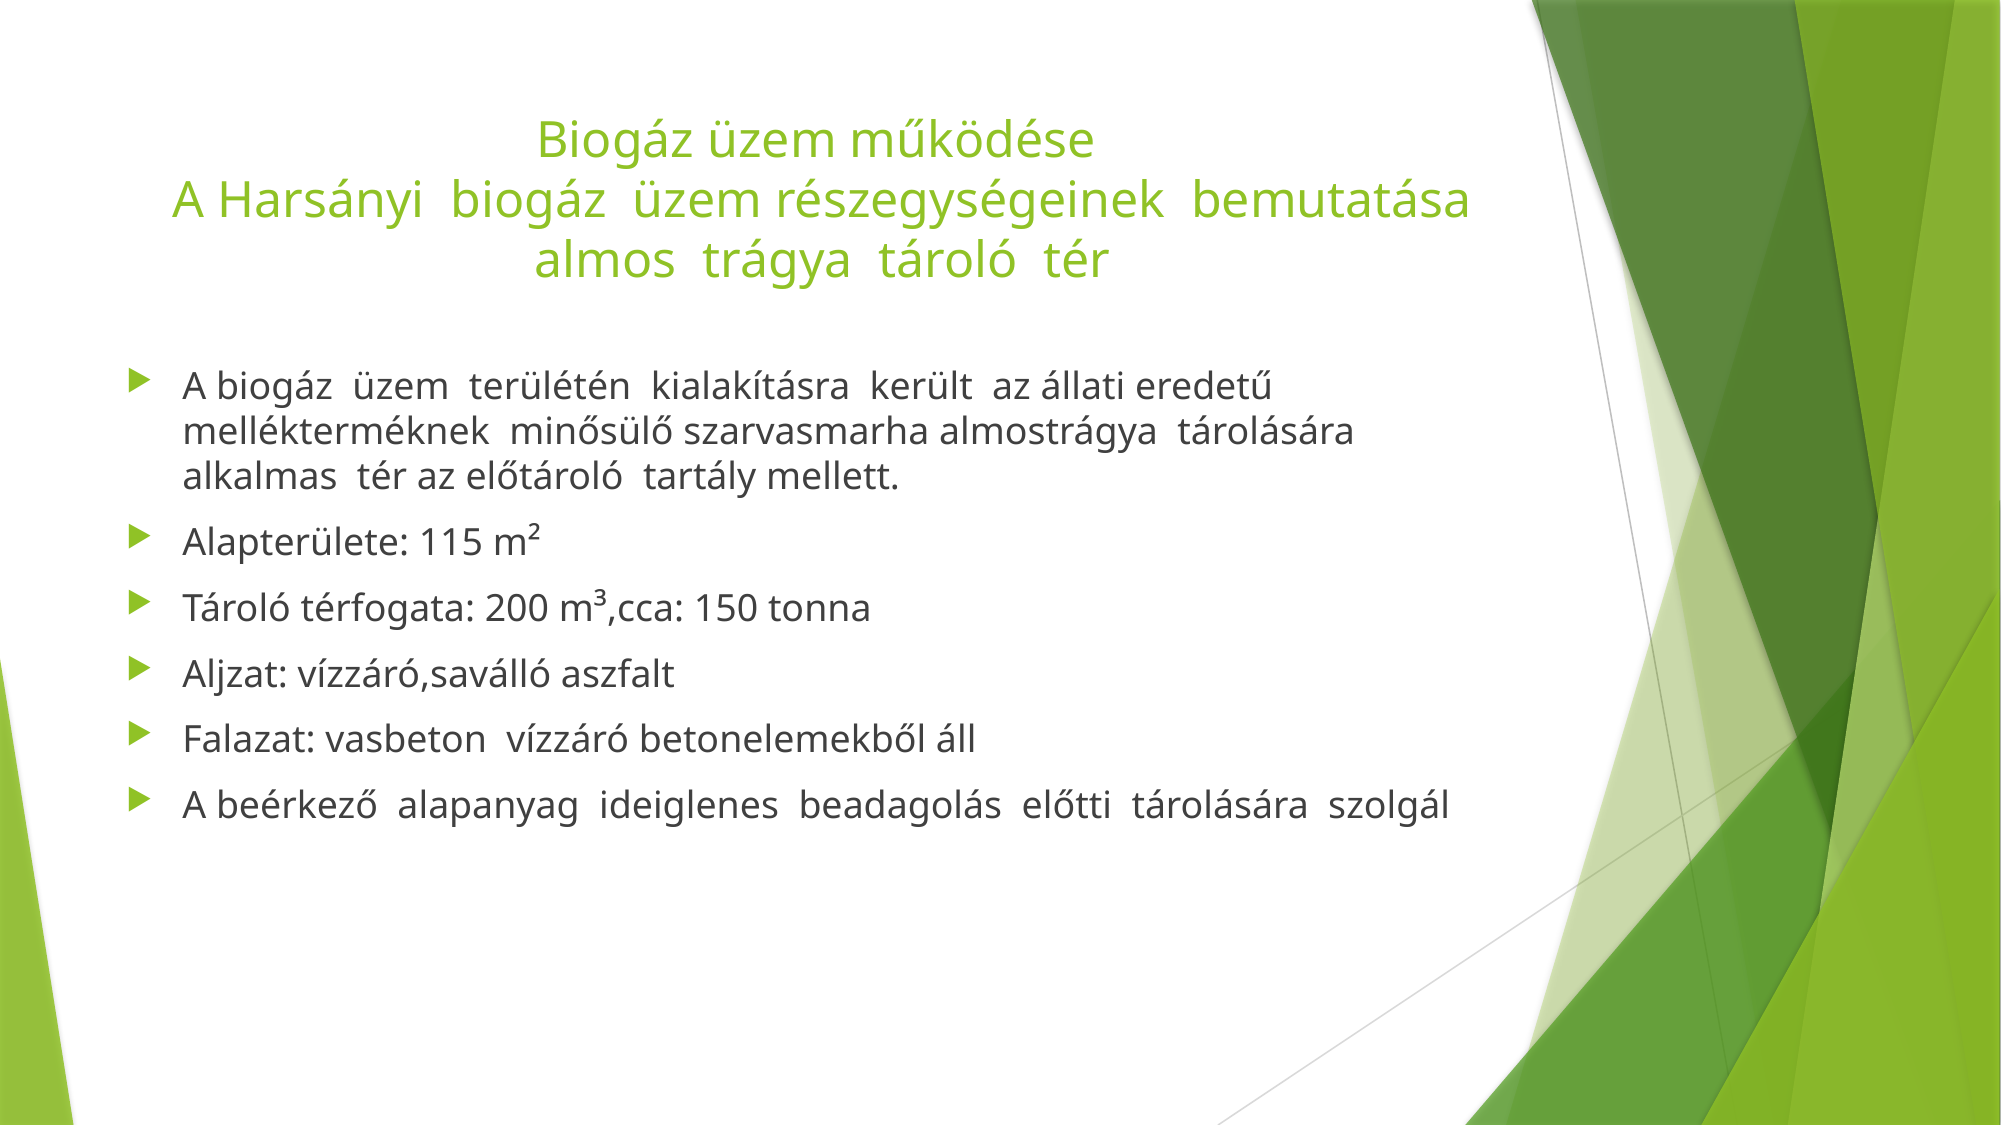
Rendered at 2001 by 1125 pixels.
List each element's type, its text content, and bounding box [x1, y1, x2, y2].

list A biogáz üzem terülétén kialakításra került az állati eredetű mellékterméknek minősülő szarvasmarha almostrágya tárolására alkalmas tér az előtároló tartály mellett. Alapterülete: 115 m² Tároló térfogata: 200 m³,cca: 150 tonna Aljzat: vízzáró,saválló aszfalt Falazat: vasbeton vízzáró betonelemekből áll A beérkező alapanyag ideiglenes beadagolás előtti tárolására szolgál [111, 354, 1522, 992]
title Biogáz üzem működése A Harsányi biogáz üzem részegységeinek bemutatása almos trágya tároló tér [111, 99, 1522, 317]
